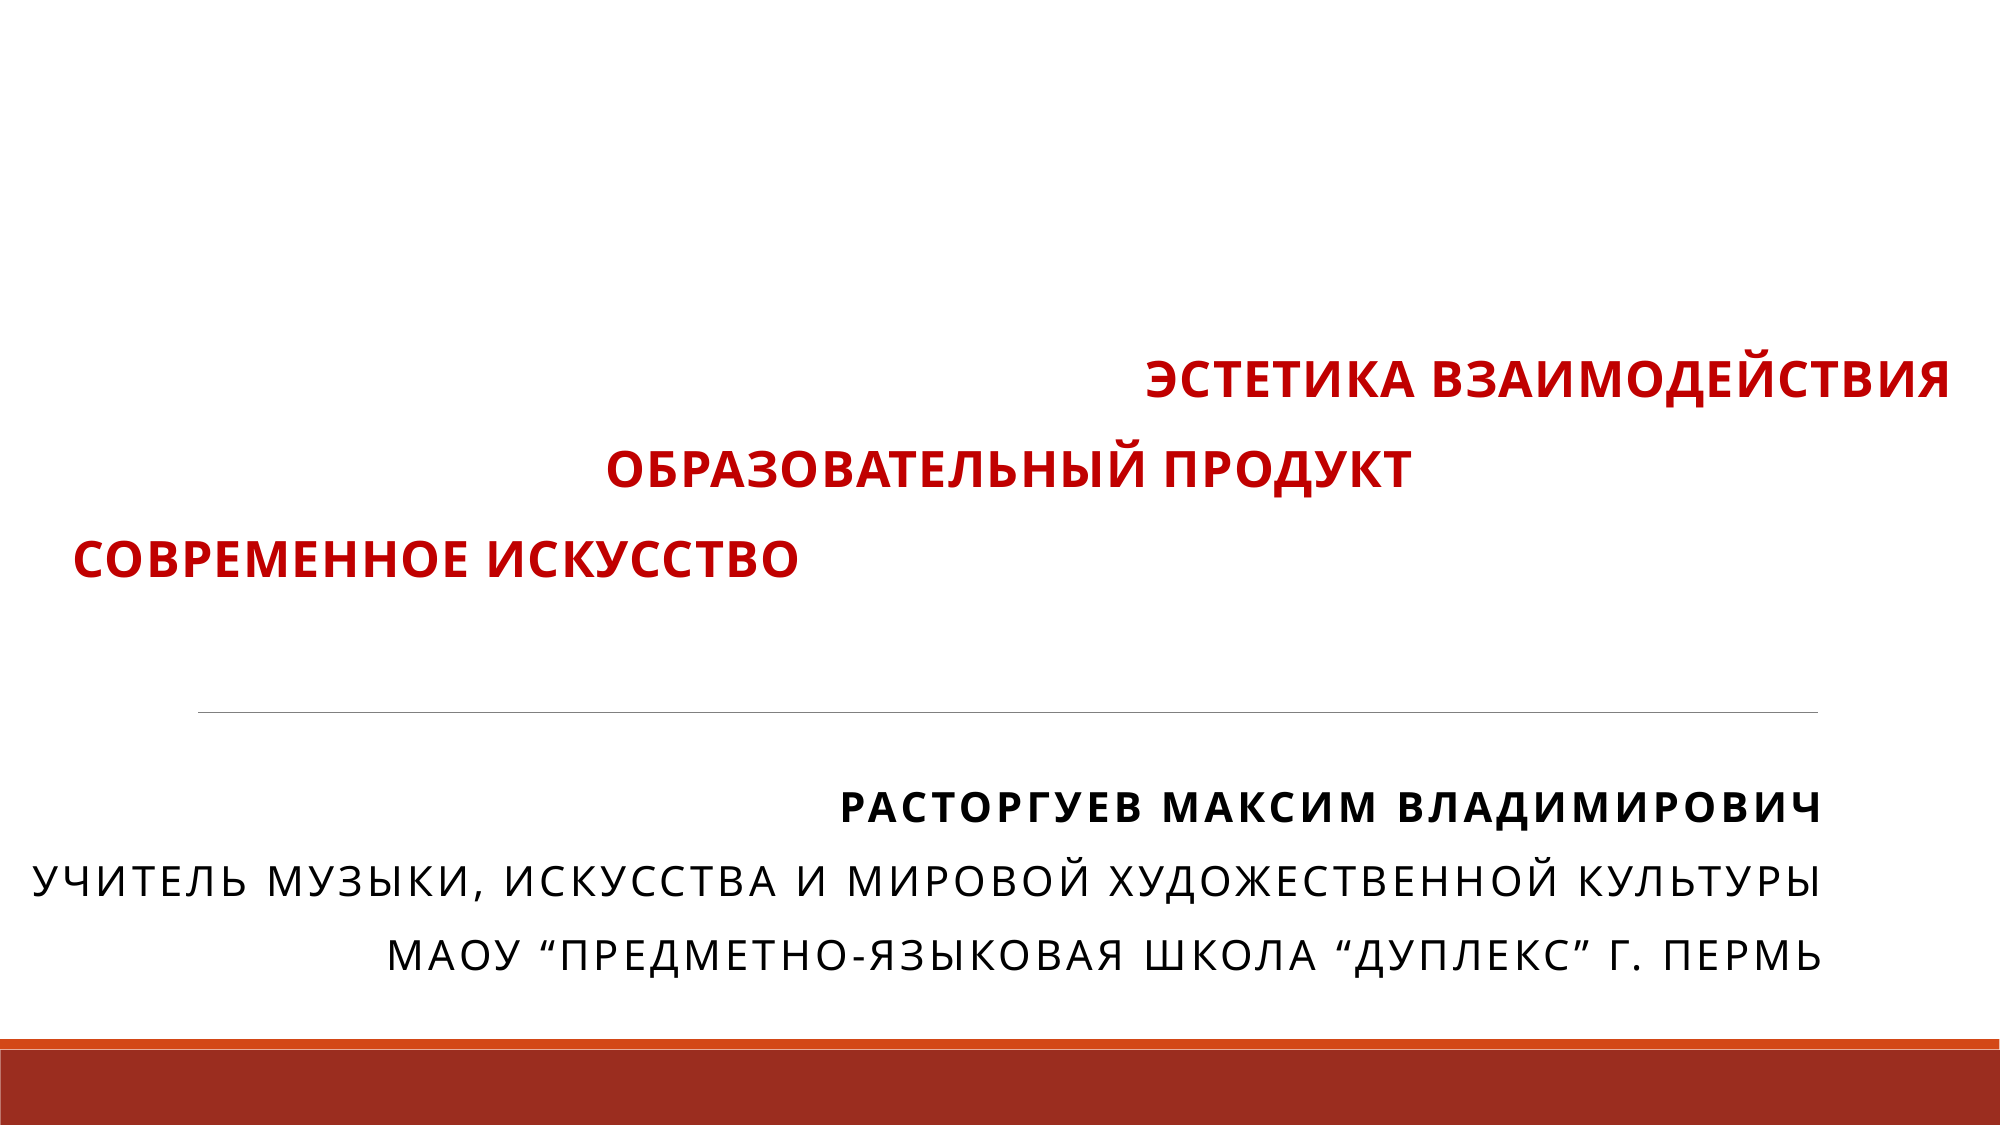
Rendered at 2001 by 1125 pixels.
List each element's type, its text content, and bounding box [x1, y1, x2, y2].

title ЭСТЕТИКА ВЗАИМОДЕЙСТВИЯ ОБРАЗОВАТЕЛЬНЫЙ ПРОДУКТ СОВРЕМЕННОЕ ИСКУССТВО [0, 232, 2000, 686]
subtitle РАСТОРГУЕВ МАКСИМ ВЛАДИМИРОВИЧ УЧИТЕЛЬ МУЗЫКИ, ИСКУССТВА И МИРОВОЙ ХУДОЖЕСТВЕННОЙ КУЛЬТУРЫ МАОУ “ПРЕДМЕТНО-ЯЗЫКОВАЯ ШКОЛА “ДУПЛЕКС” Г. ПЕРМЬ [0, 778, 1838, 1001]
